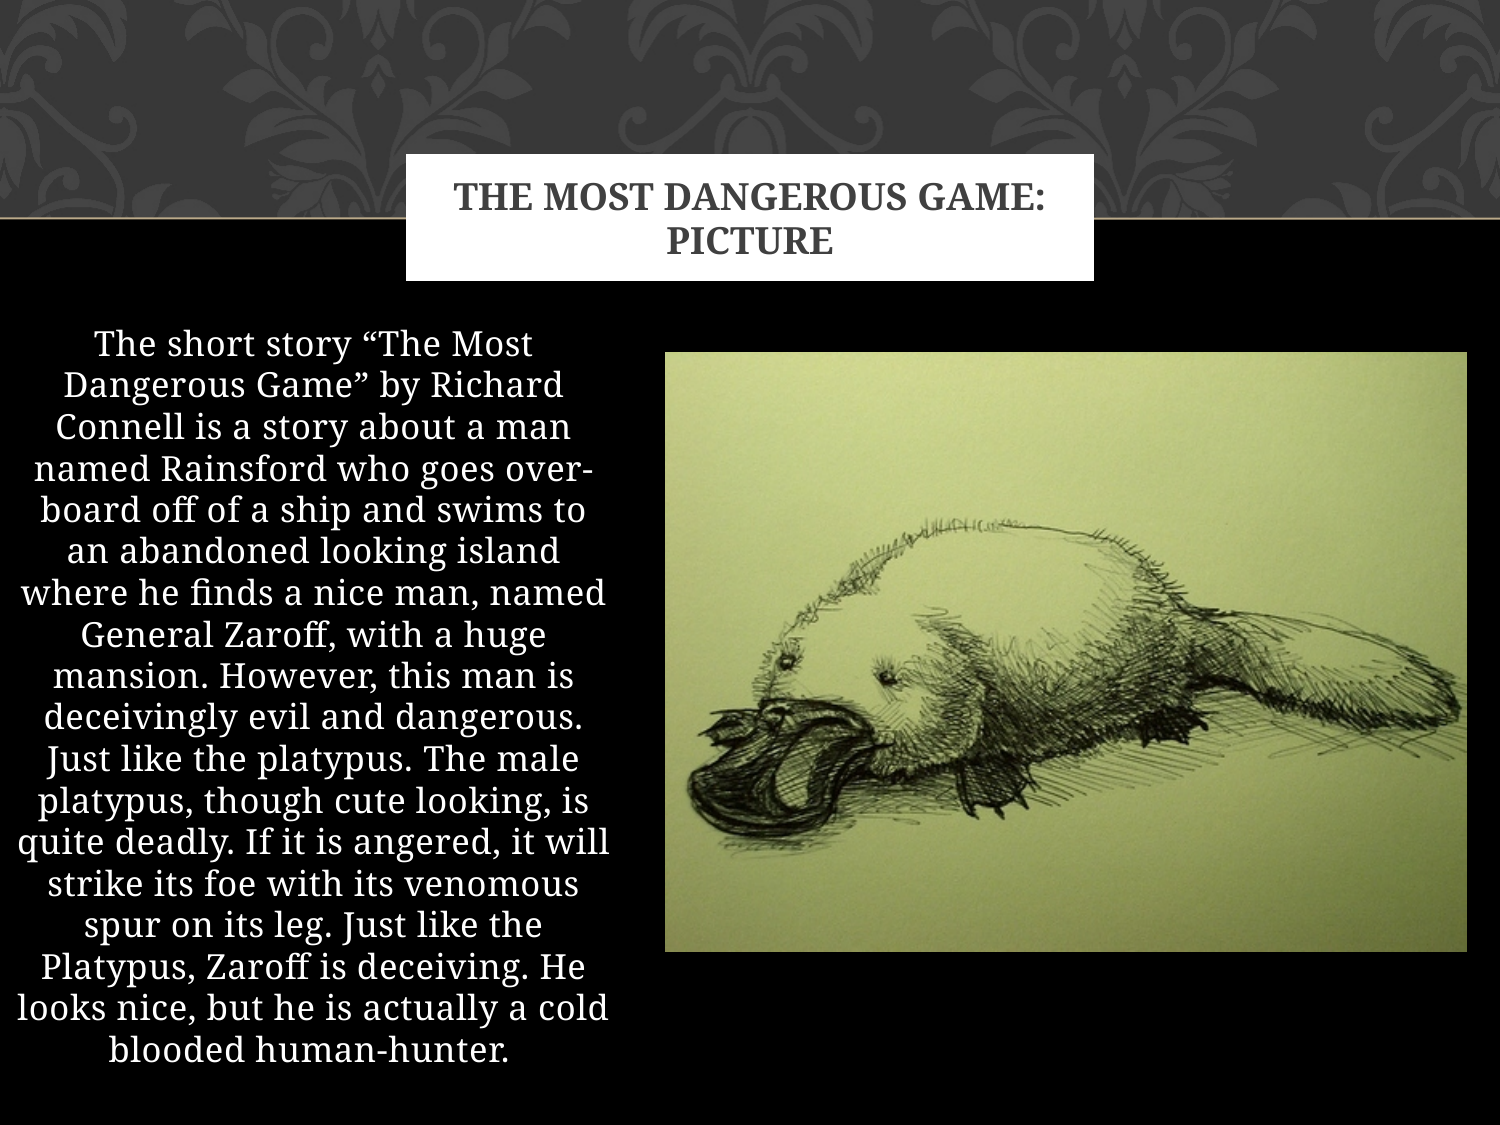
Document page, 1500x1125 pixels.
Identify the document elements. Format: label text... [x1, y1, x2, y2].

list The short story “The Most Dangerous Game” by Richard Connell is a story about a man named Rainsford who goes over-board off of a ship and swims to an abandoned looking island where he finds a nice man, named General Zaroff, with a huge mansion. However, this man is deceivingly evil and dangerous. Just like the platypus. The male platypus, though cute looking, is quite deadly. If it is angered, it will strike its foe with its venomous spur on its leg. Just like the Platypus, Zaroff is deceiving. He looks nice, but he is actually a cold blooded human-hunter. [0, 314, 629, 1089]
picture [665, 352, 1468, 953]
title The most dangerous game: picture [406, 154, 1094, 281]
